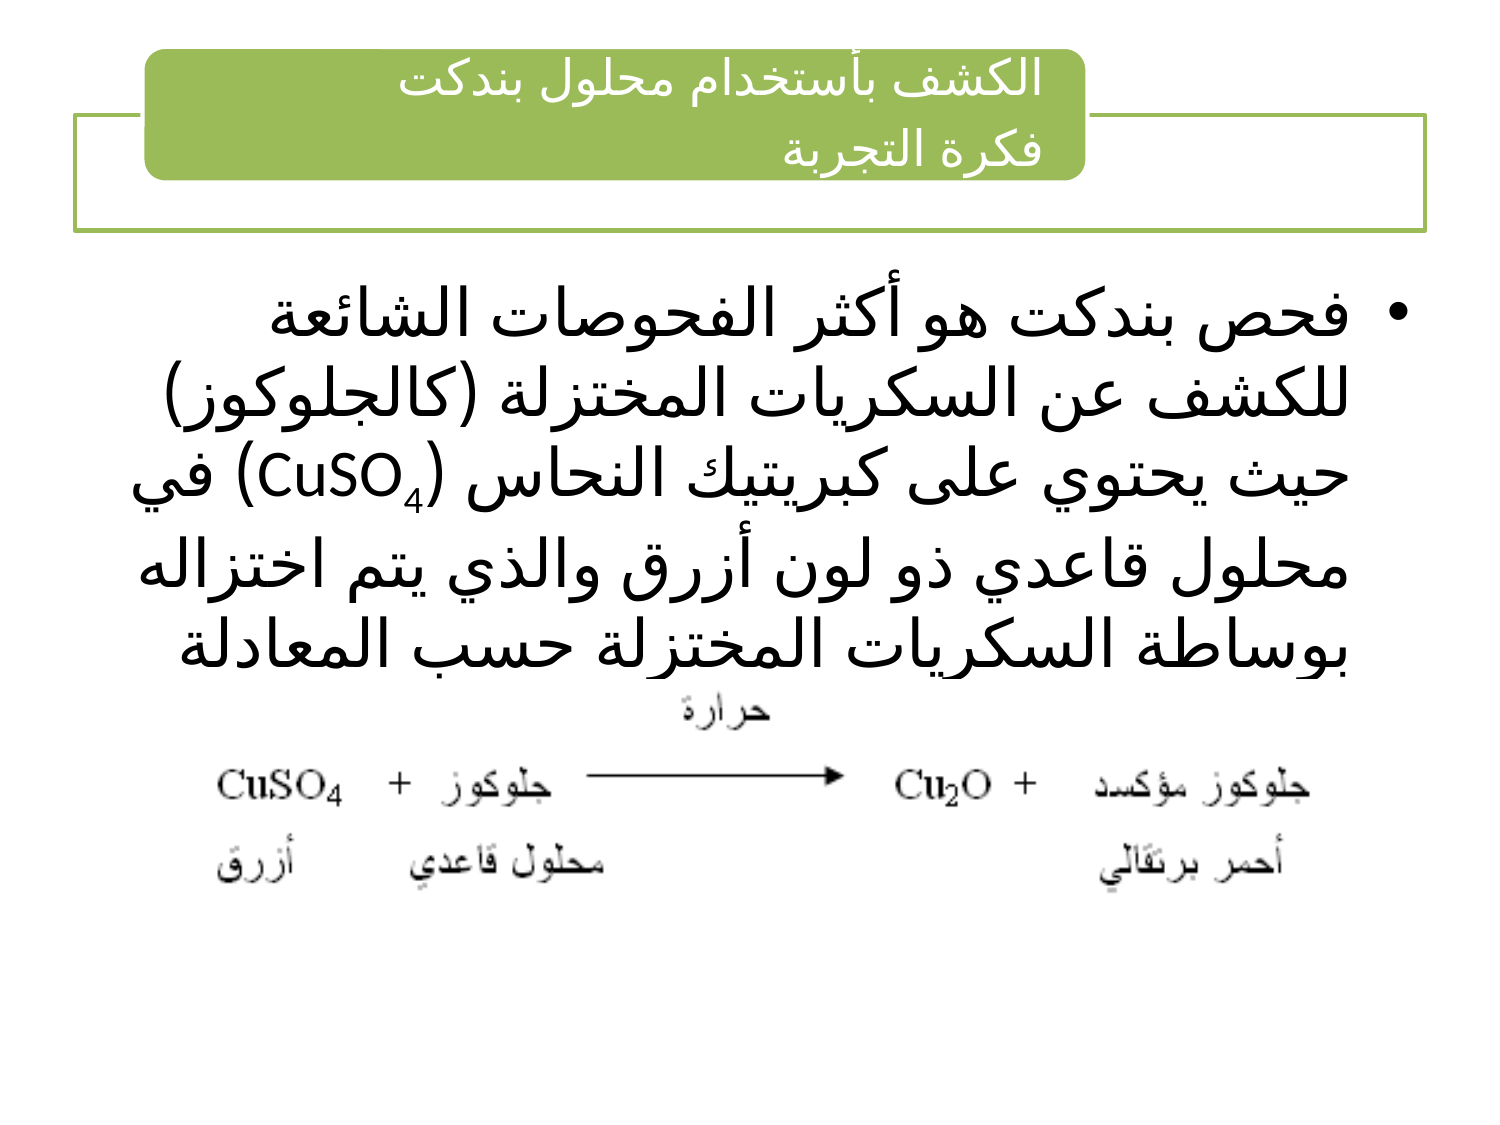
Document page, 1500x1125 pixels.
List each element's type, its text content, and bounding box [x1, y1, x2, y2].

picture [152, 679, 1360, 950]
list فحص بندكت هو أكثر الفحوصات الشائعة للكشف عن السكريات المختزلة (كالجلوكوز) حيث يحتوي على كبريتيك النحاس (CuSO4) في محلول قاعدي ذو لون أزرق والذي يتم اختزاله بوساطة السكريات المختزلة حسب المعادلة التالية: [75, 262, 1425, 1005]
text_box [74, 44, 1426, 233]
